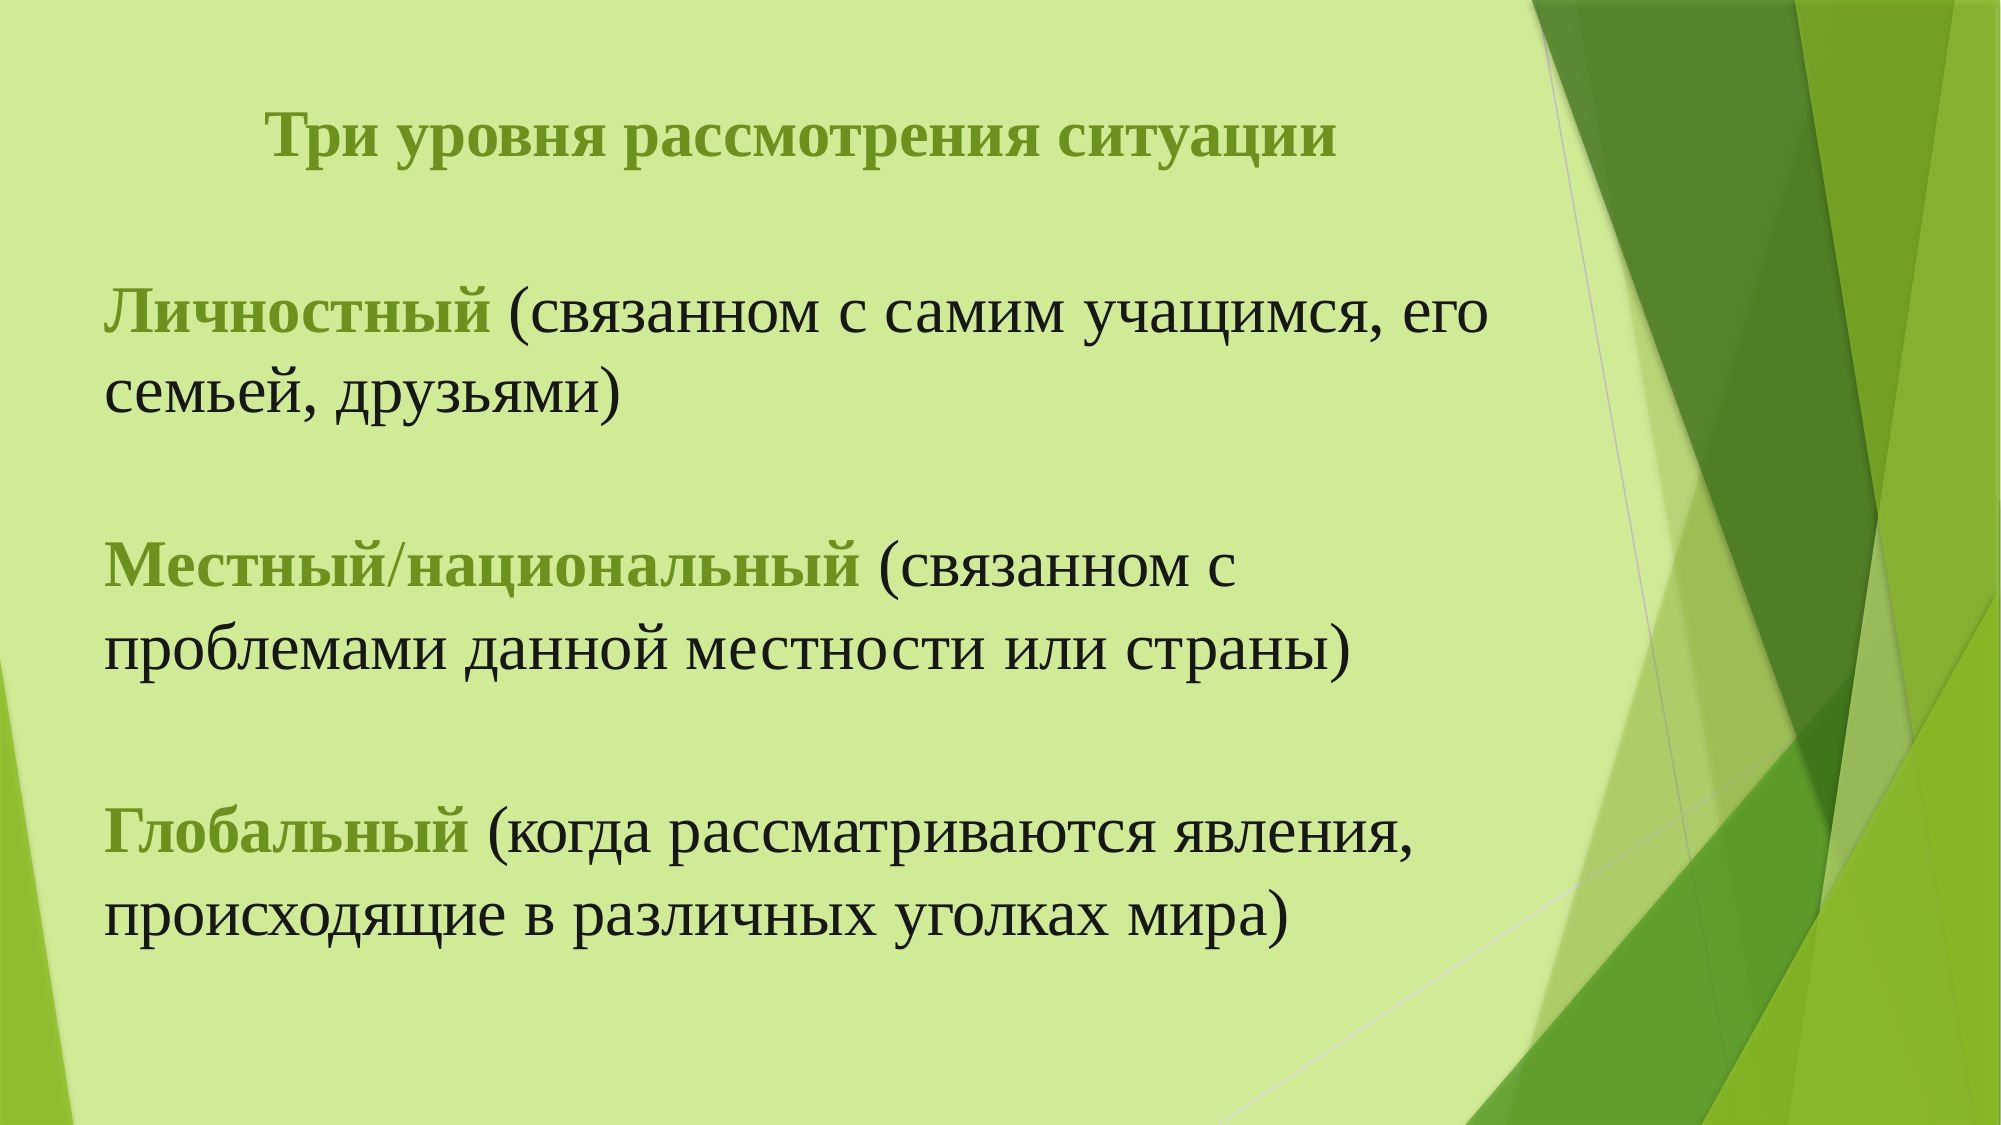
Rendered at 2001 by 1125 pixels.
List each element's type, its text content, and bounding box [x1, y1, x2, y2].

text_box Личностный (связанном с самим учащимся, его семьей, друзьями) Местный/национальный (связанном с проблемами данной местности или страны) Глобальный (когда рассматриваются явления, происходящие в различных уголках мира) [84, 258, 1664, 956]
text_box Три уровня рассмотрения ситуации [249, 82, 1353, 177]
